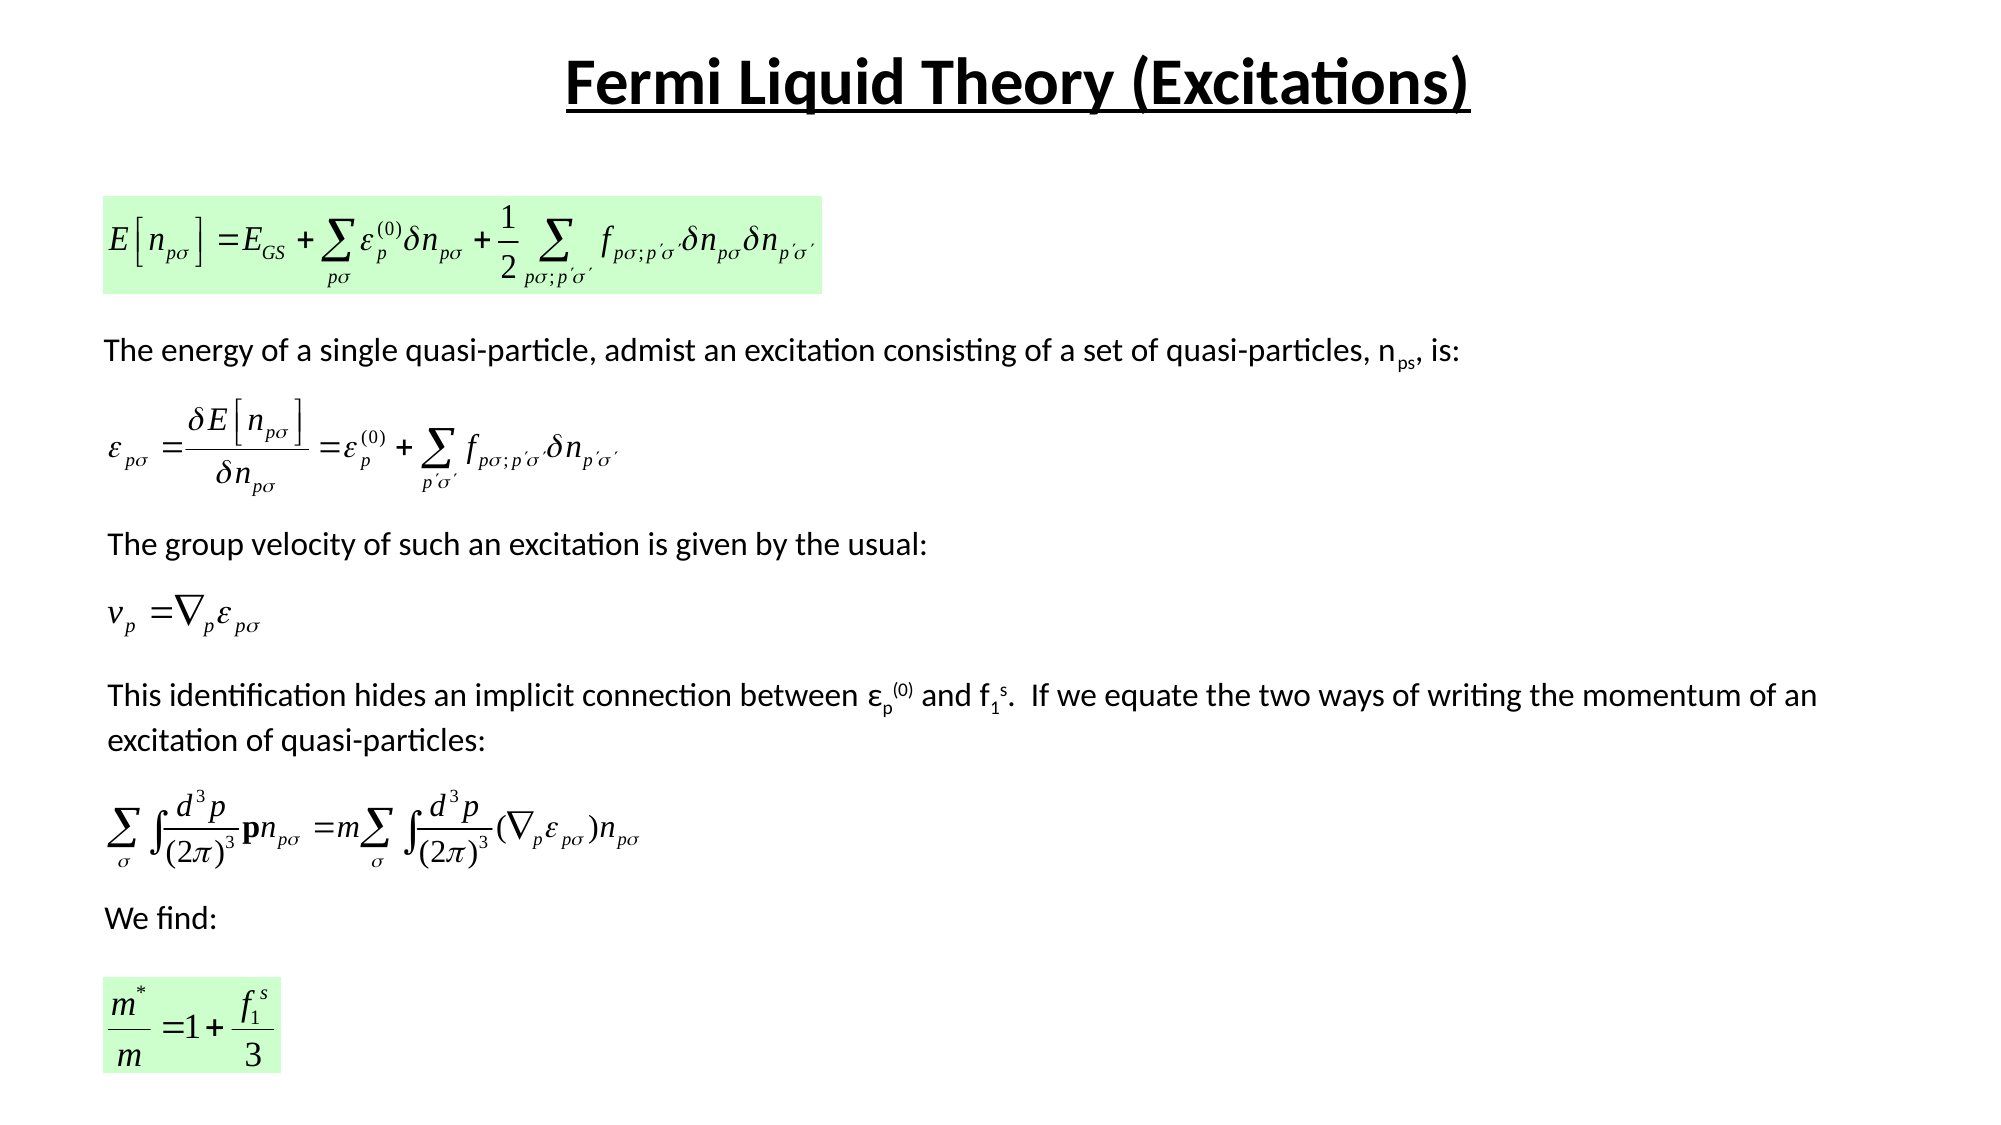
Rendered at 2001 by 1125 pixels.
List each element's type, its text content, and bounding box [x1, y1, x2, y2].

text_box This identification hides an implicit connection between εp(0) and f1s. If we equate the two ways of writing the momentum of an excitation of quasi-particles: [92, 665, 1910, 766]
text_box We find: [89, 888, 285, 944]
text_box The group velocity of such an excitation is given by the usual: [92, 514, 1000, 570]
text_box The energy of a single quasi-particle, admist an excitation consisting of a set of quasi-particles, nps, is: [88, 320, 1879, 381]
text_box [102, 976, 281, 1074]
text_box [102, 780, 650, 878]
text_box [102, 588, 268, 645]
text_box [102, 195, 823, 295]
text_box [102, 392, 627, 505]
title Fermi Liquid Theory (Excitations) [496, 25, 1541, 127]
